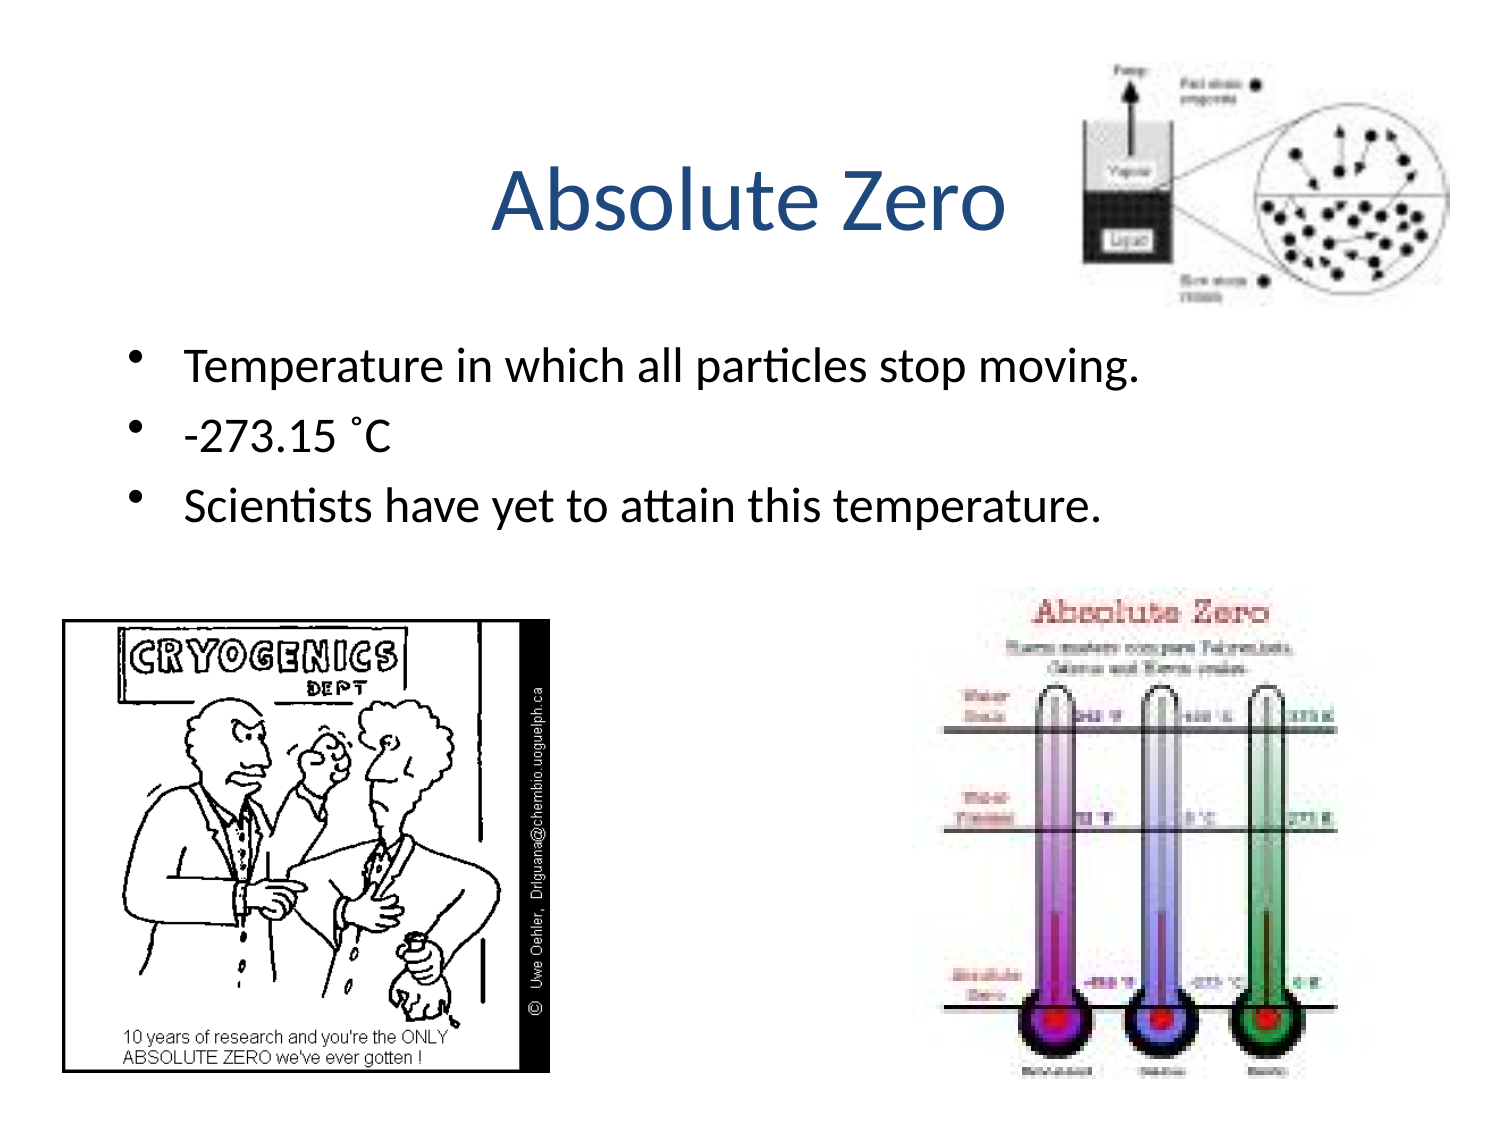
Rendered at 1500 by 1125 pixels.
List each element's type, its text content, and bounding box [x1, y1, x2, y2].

text_box Absolute Zero [112, 99, 1019, 288]
picture [62, 619, 551, 1074]
picture [1024, 62, 1451, 307]
picture [912, 587, 1385, 1088]
text_box Temperature in which all particles stop moving. -273.15 ˚C Scientists have yet to attain this temperature. [112, 324, 1388, 1000]
